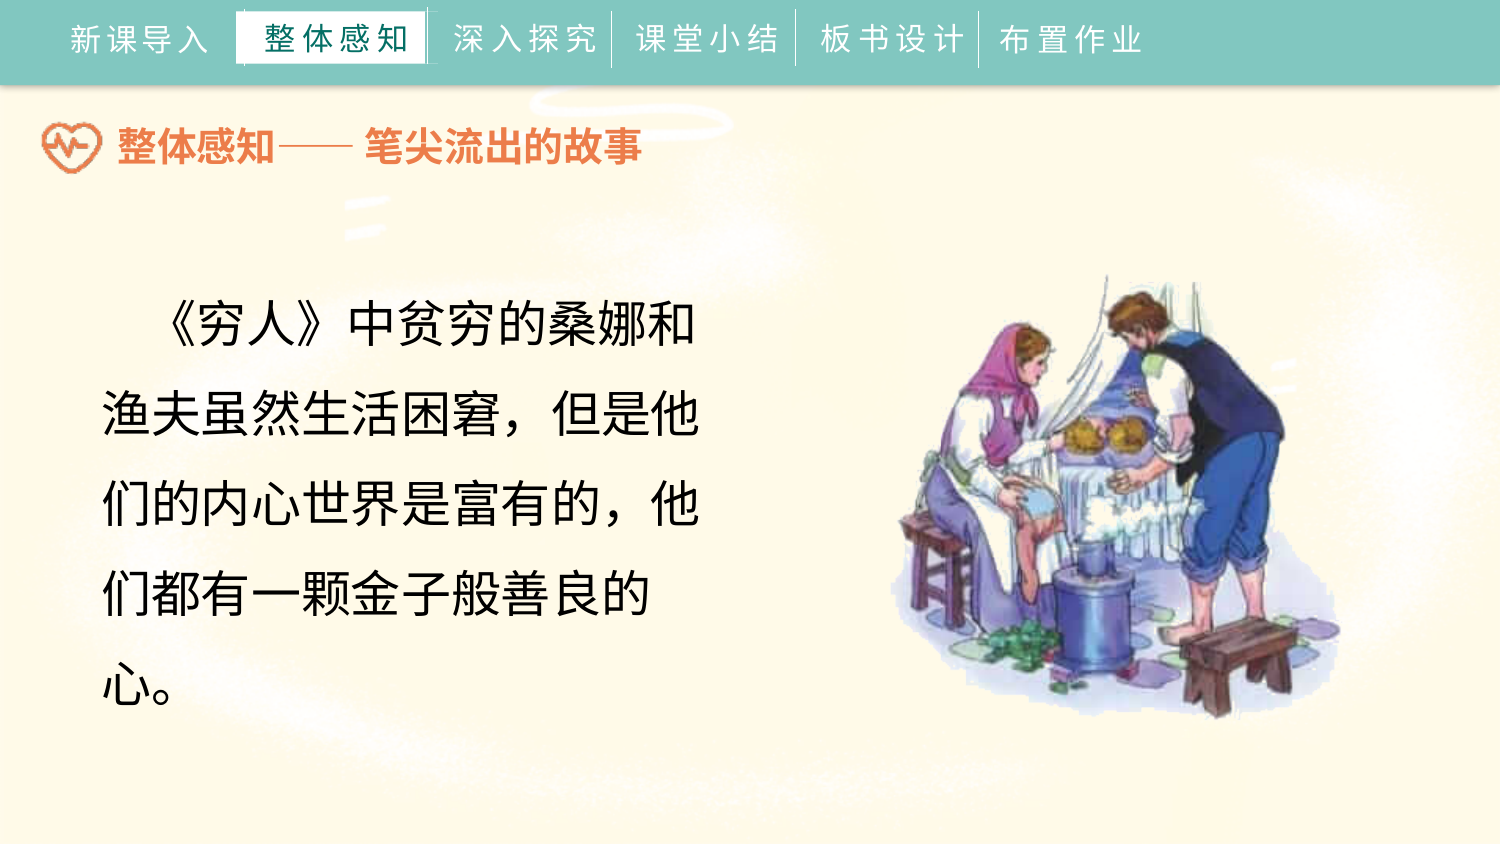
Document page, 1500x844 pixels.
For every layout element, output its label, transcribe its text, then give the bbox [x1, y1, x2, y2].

text_box 整体感知—— 笔尖流出的故事 [107, 114, 1400, 178]
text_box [0, 0, 1500, 86]
text_box 《穷人》中贫穷的桑娜和渔夫虽然生活困窘，但是他们的内心世界是富有的，他们都有一颗金子般善良的心。 [89, 257, 715, 719]
picture [36, 113, 107, 183]
picture [828, 257, 1382, 736]
